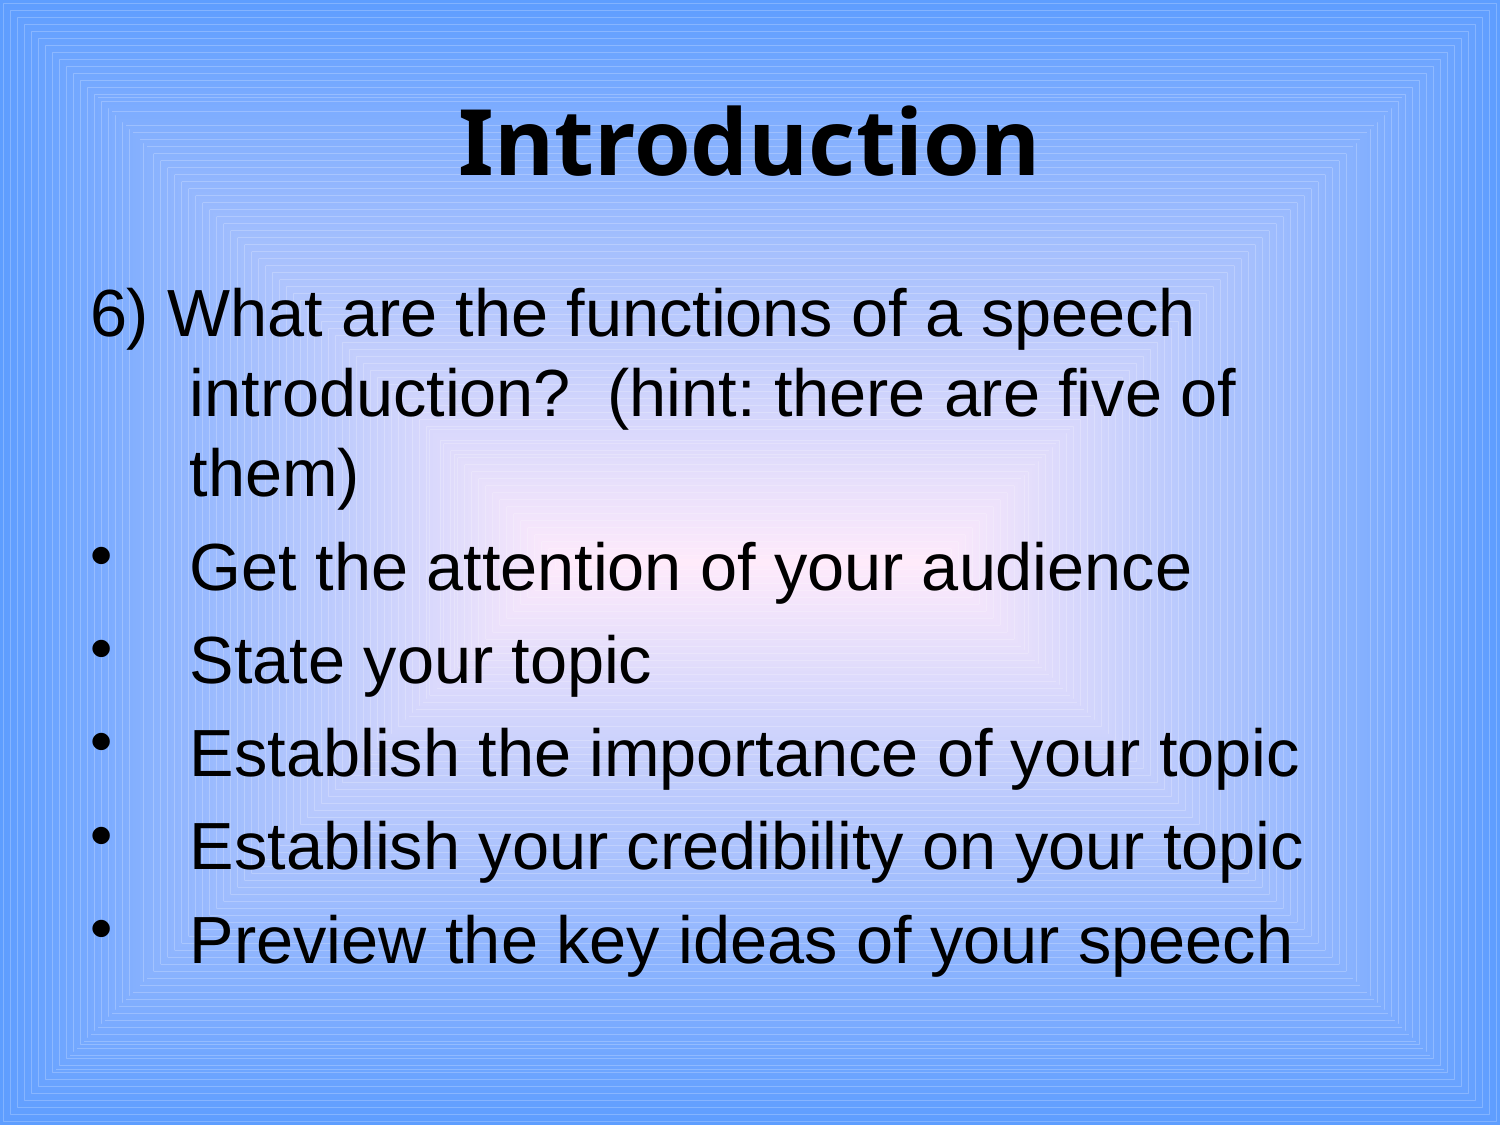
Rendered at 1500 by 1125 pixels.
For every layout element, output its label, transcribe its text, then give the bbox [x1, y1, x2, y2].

title Introduction [74, 44, 1426, 233]
list 6) What are the functions of a speech introduction? (hint: there are five of them) Get the attention of your audience State your topic Establish the importance of your topic Establish your credibility on your topic Preview the key ideas of your speech [74, 262, 1426, 1006]
